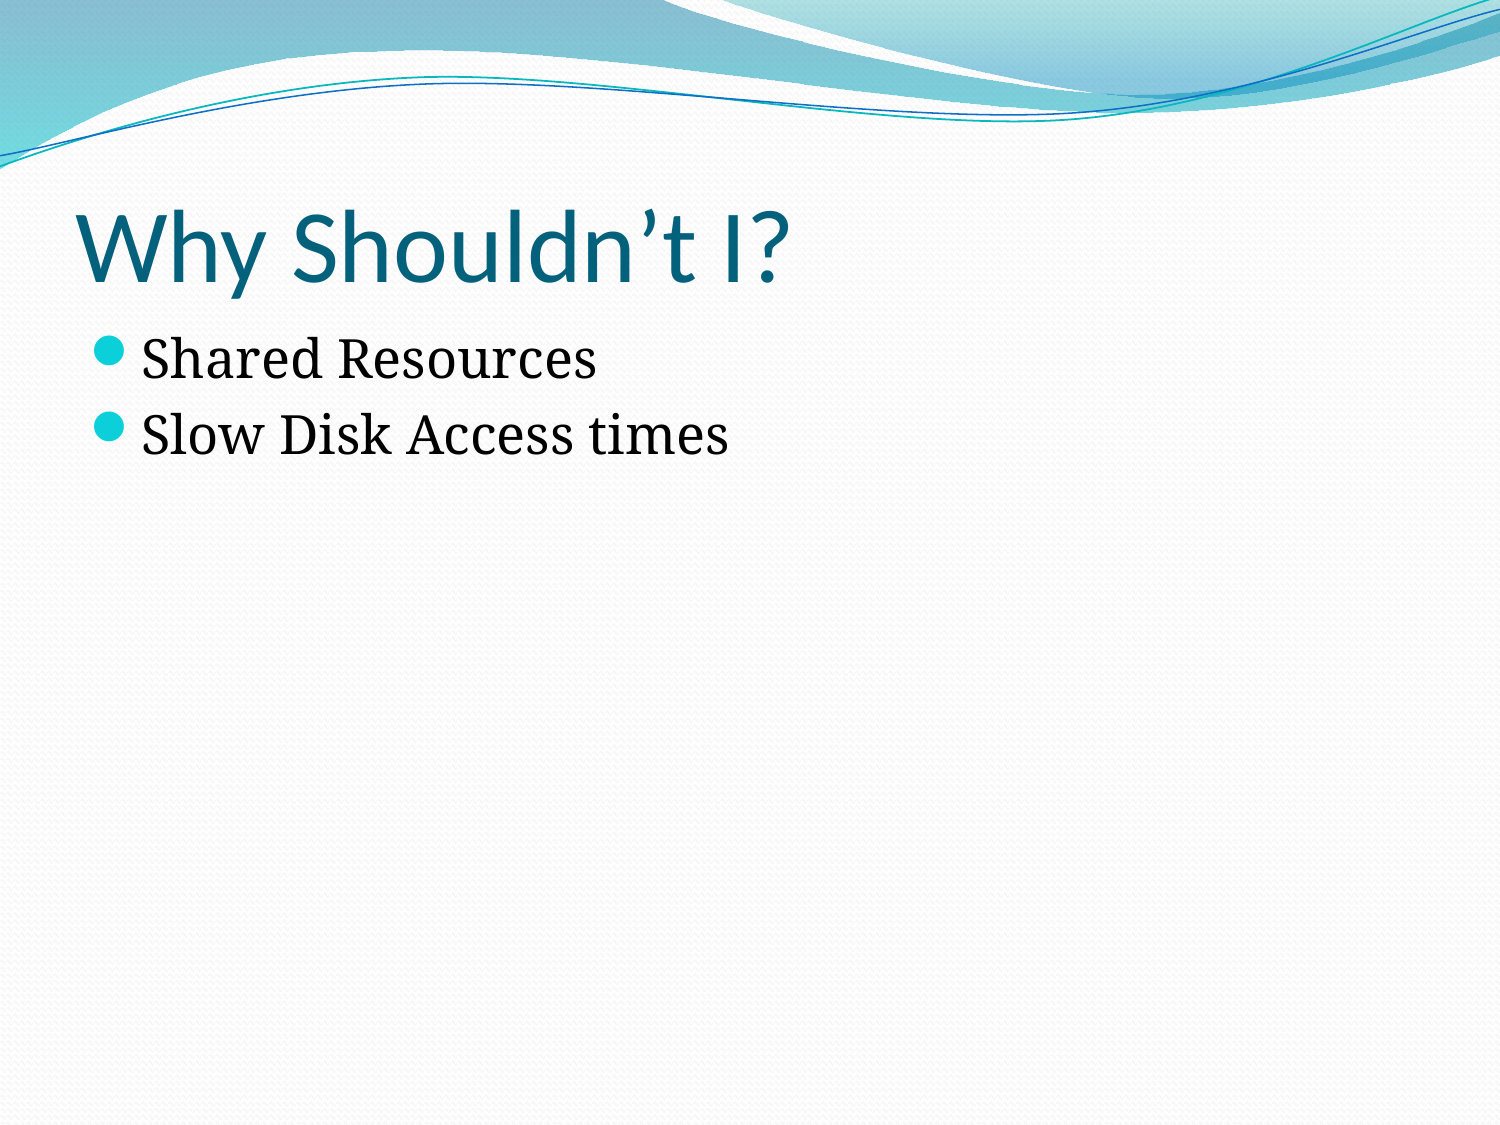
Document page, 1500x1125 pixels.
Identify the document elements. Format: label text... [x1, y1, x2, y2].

list Shared Resources Slow Disk Access times [75, 317, 1425, 1038]
title Why Shouldn’t I? [75, 115, 1425, 303]
